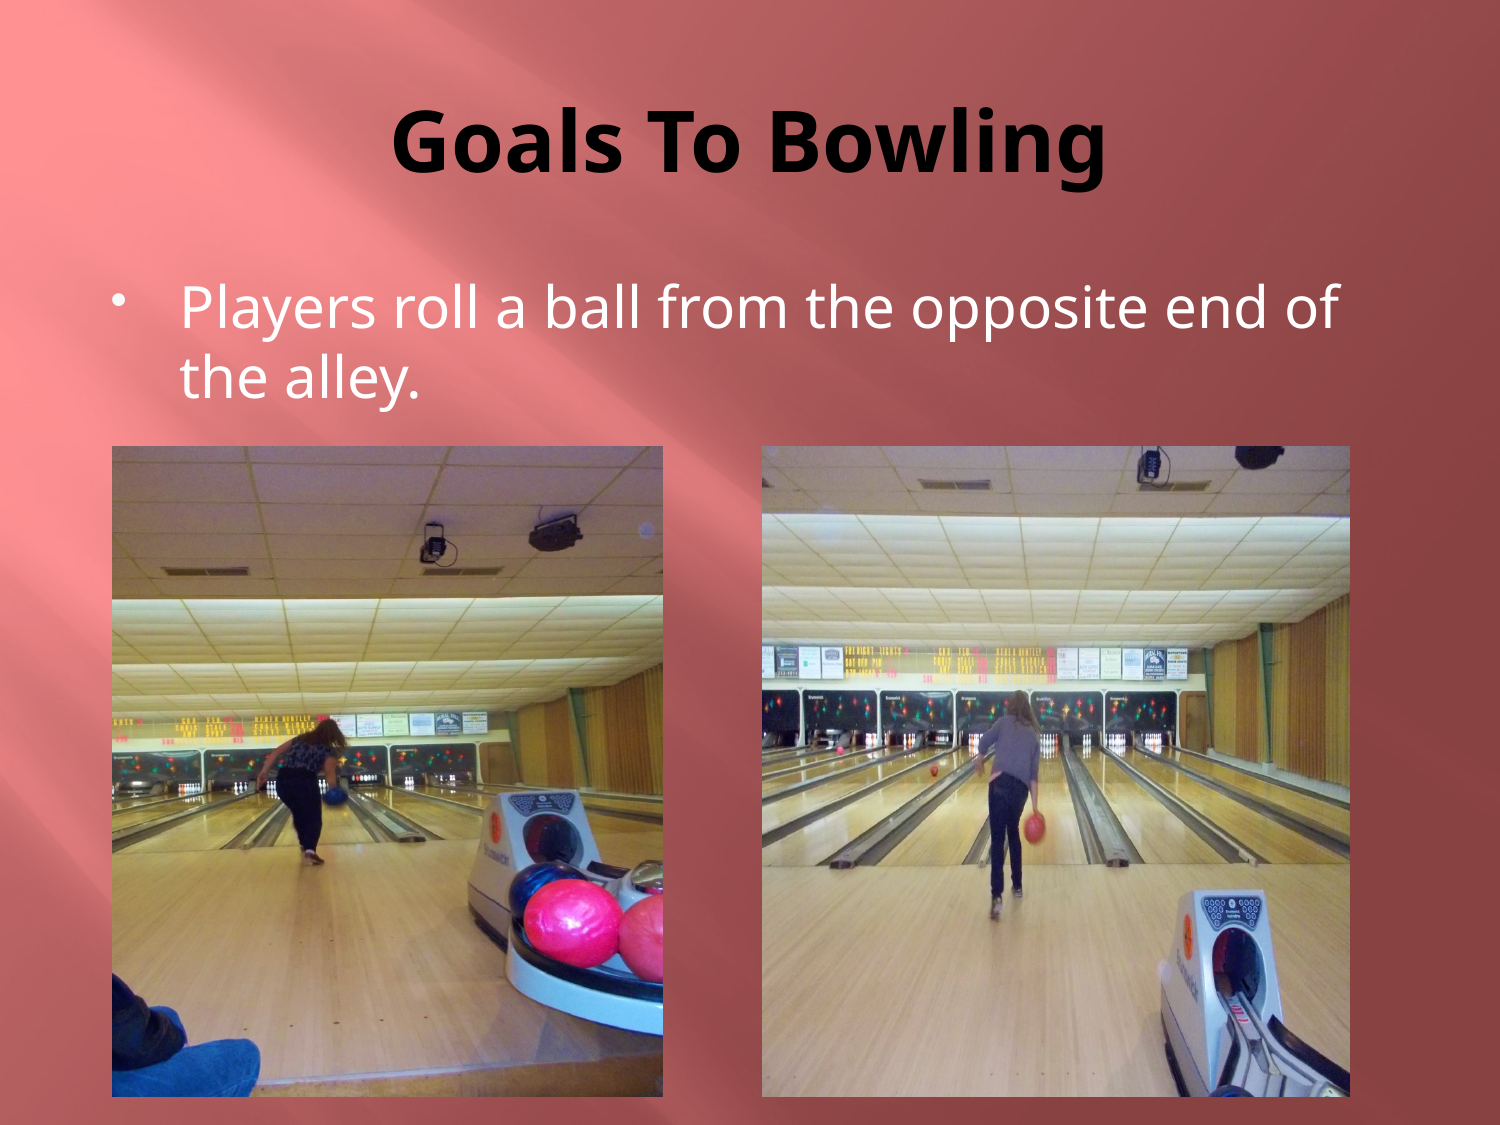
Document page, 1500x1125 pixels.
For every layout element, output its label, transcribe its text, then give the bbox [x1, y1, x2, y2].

picture [112, 446, 663, 1097]
picture [762, 446, 1351, 1097]
list Players roll a ball from the opposite end of the alley. [75, 262, 1425, 1035]
title Goals To Bowling [75, 45, 1425, 233]
